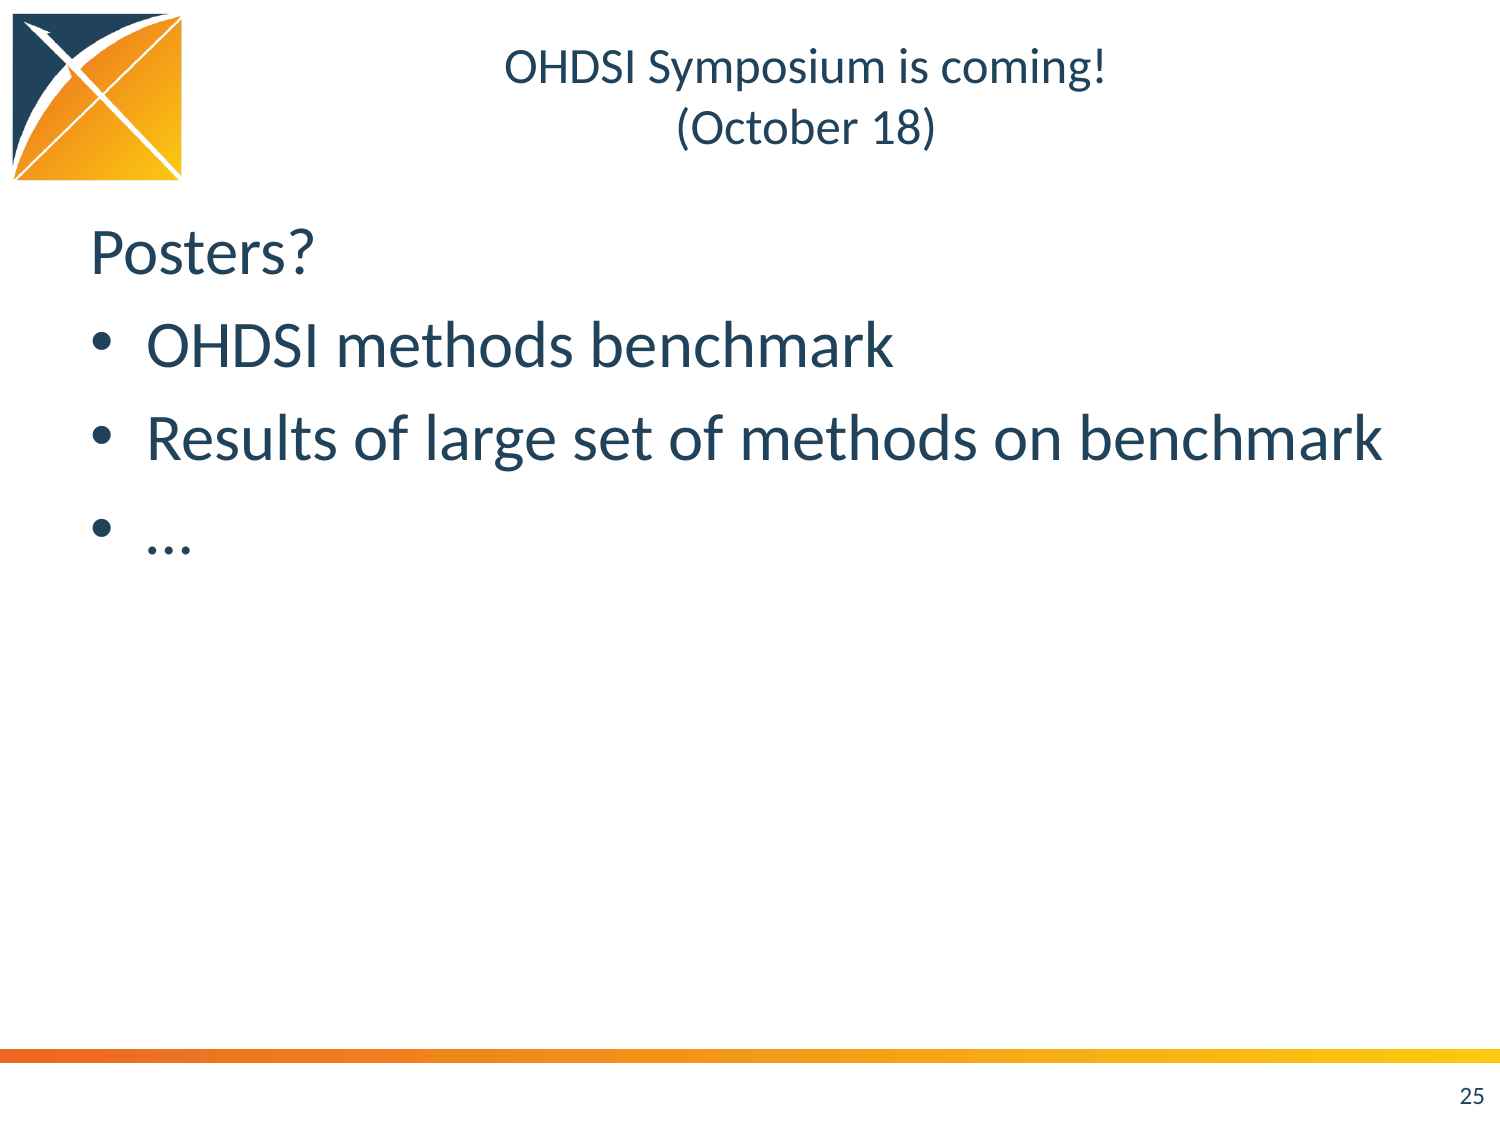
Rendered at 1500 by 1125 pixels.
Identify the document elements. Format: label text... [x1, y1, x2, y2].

list Posters? OHDSI methods benchmark Results of large set of methods on benchmark … [75, 200, 1425, 1005]
picture [0, 0, 206, 200]
slide_number 25 [1149, 1065, 1500, 1125]
title OHDSI Symposium is coming! (October 18) [187, 24, 1425, 163]
